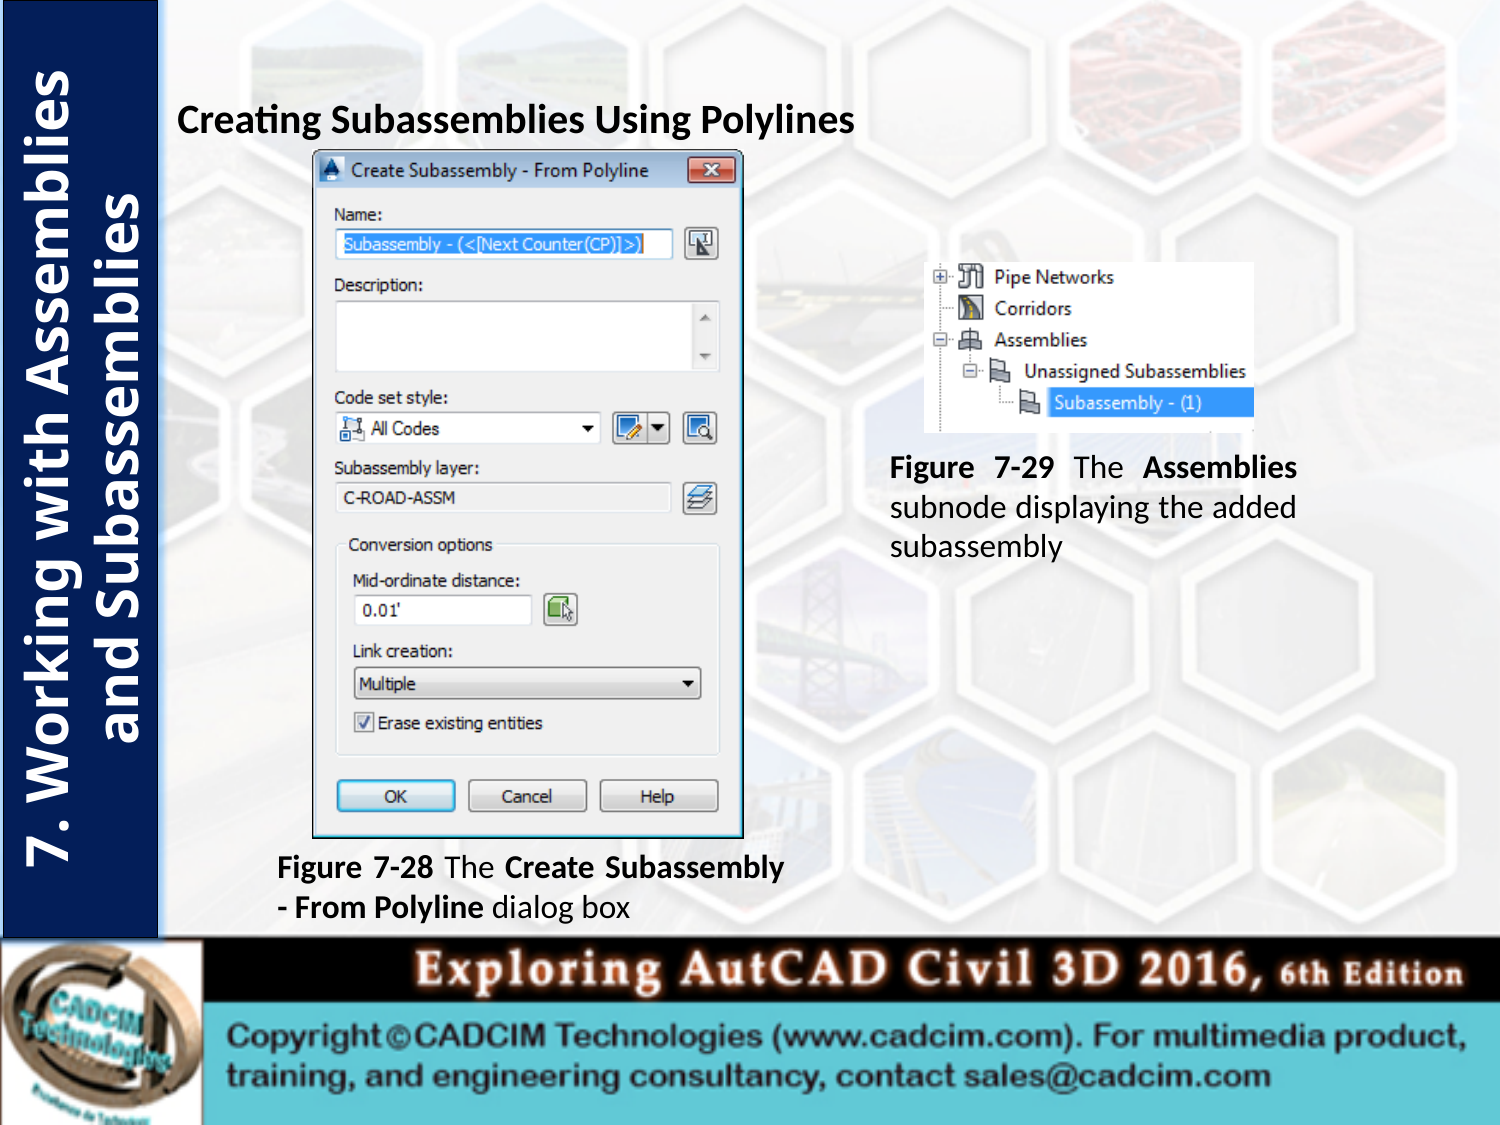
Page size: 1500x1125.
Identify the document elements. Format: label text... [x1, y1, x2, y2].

text_box Creating Subassemblies Using Polylines [162, 84, 1125, 150]
text_box Figure 7-29 The Assemblies subnode displaying the added subassembly [874, 437, 1313, 572]
text_box Figure 7-28 The Create Subassembly - From Polyline dialog box [262, 837, 800, 933]
picture [0, 0, 1500, 1125]
